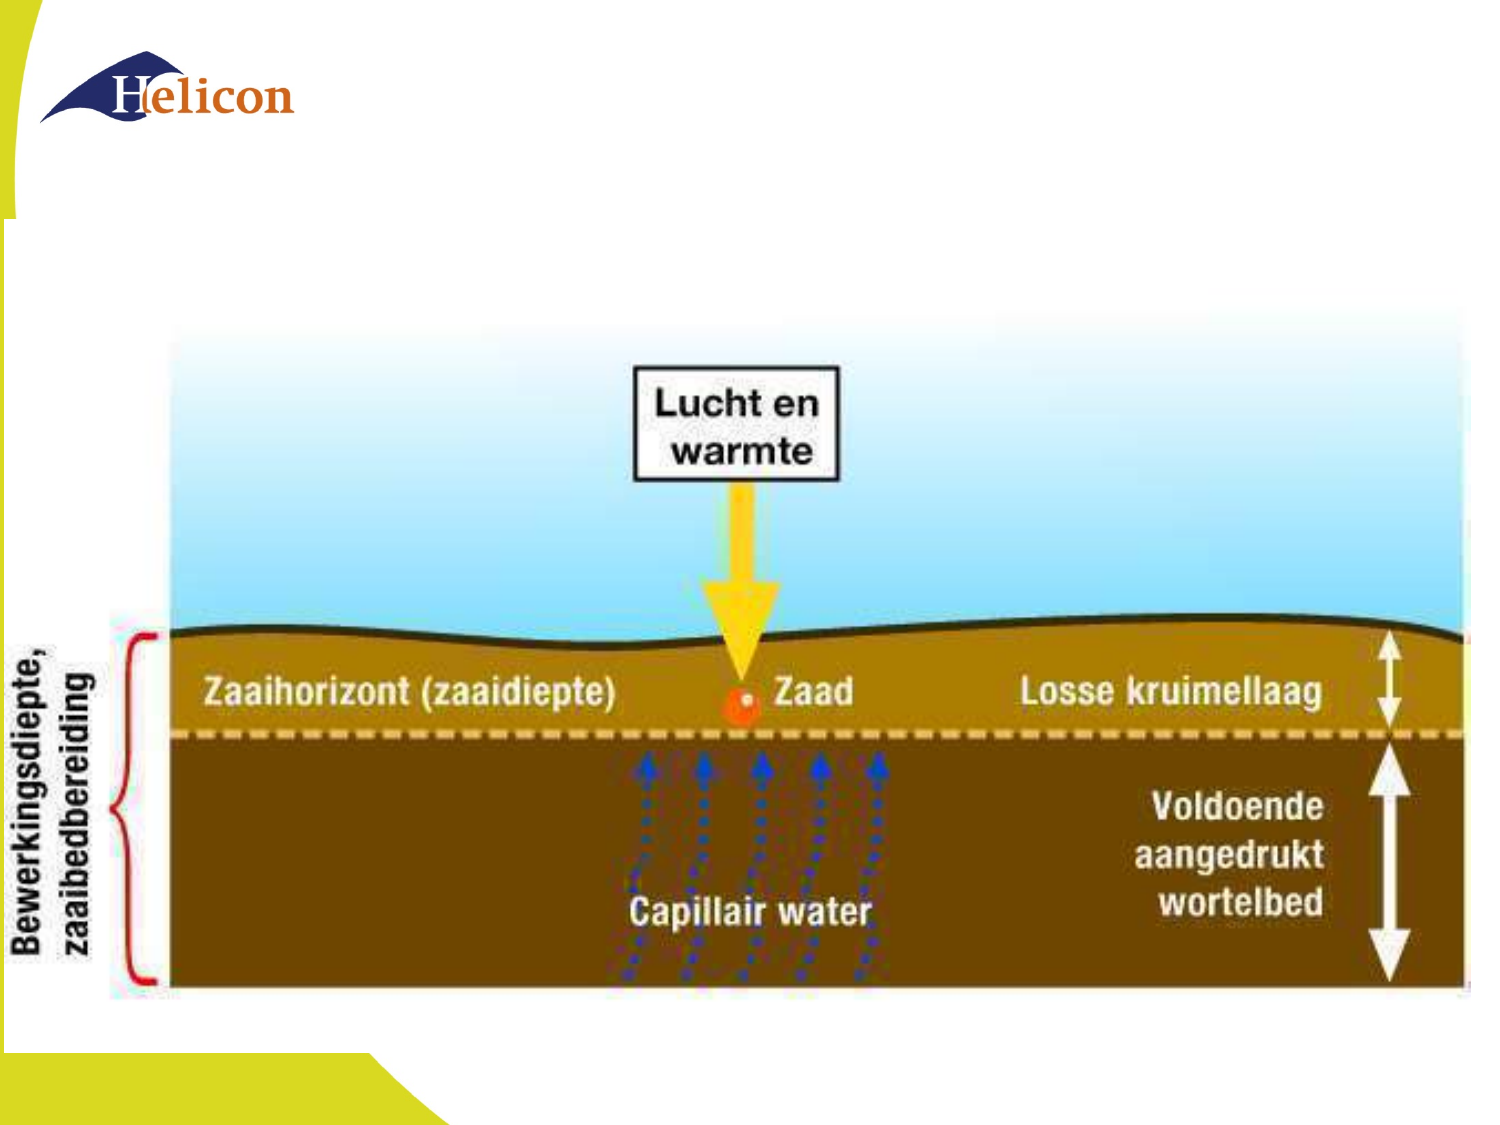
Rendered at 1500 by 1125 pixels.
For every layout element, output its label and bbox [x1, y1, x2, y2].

picture [0, 0, 1500, 1125]
list [4, 219, 1471, 1053]
